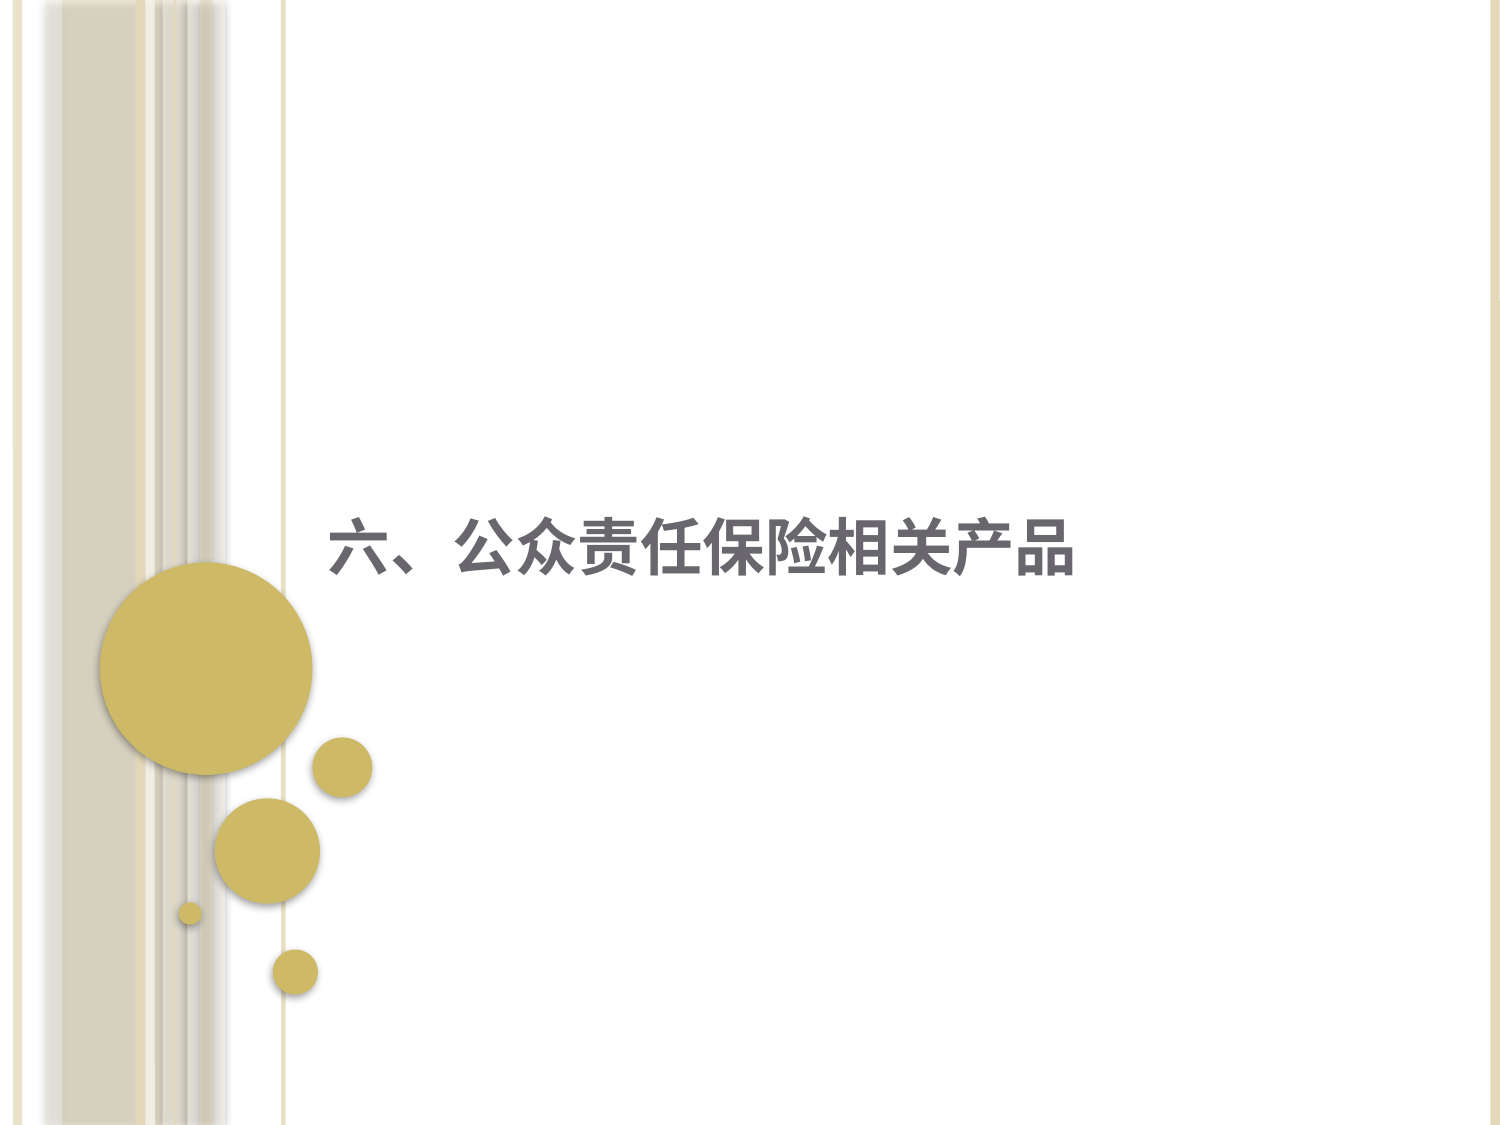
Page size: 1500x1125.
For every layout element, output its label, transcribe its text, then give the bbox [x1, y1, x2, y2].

title 六、公众责任保险相关产品 [312, 349, 1388, 591]
